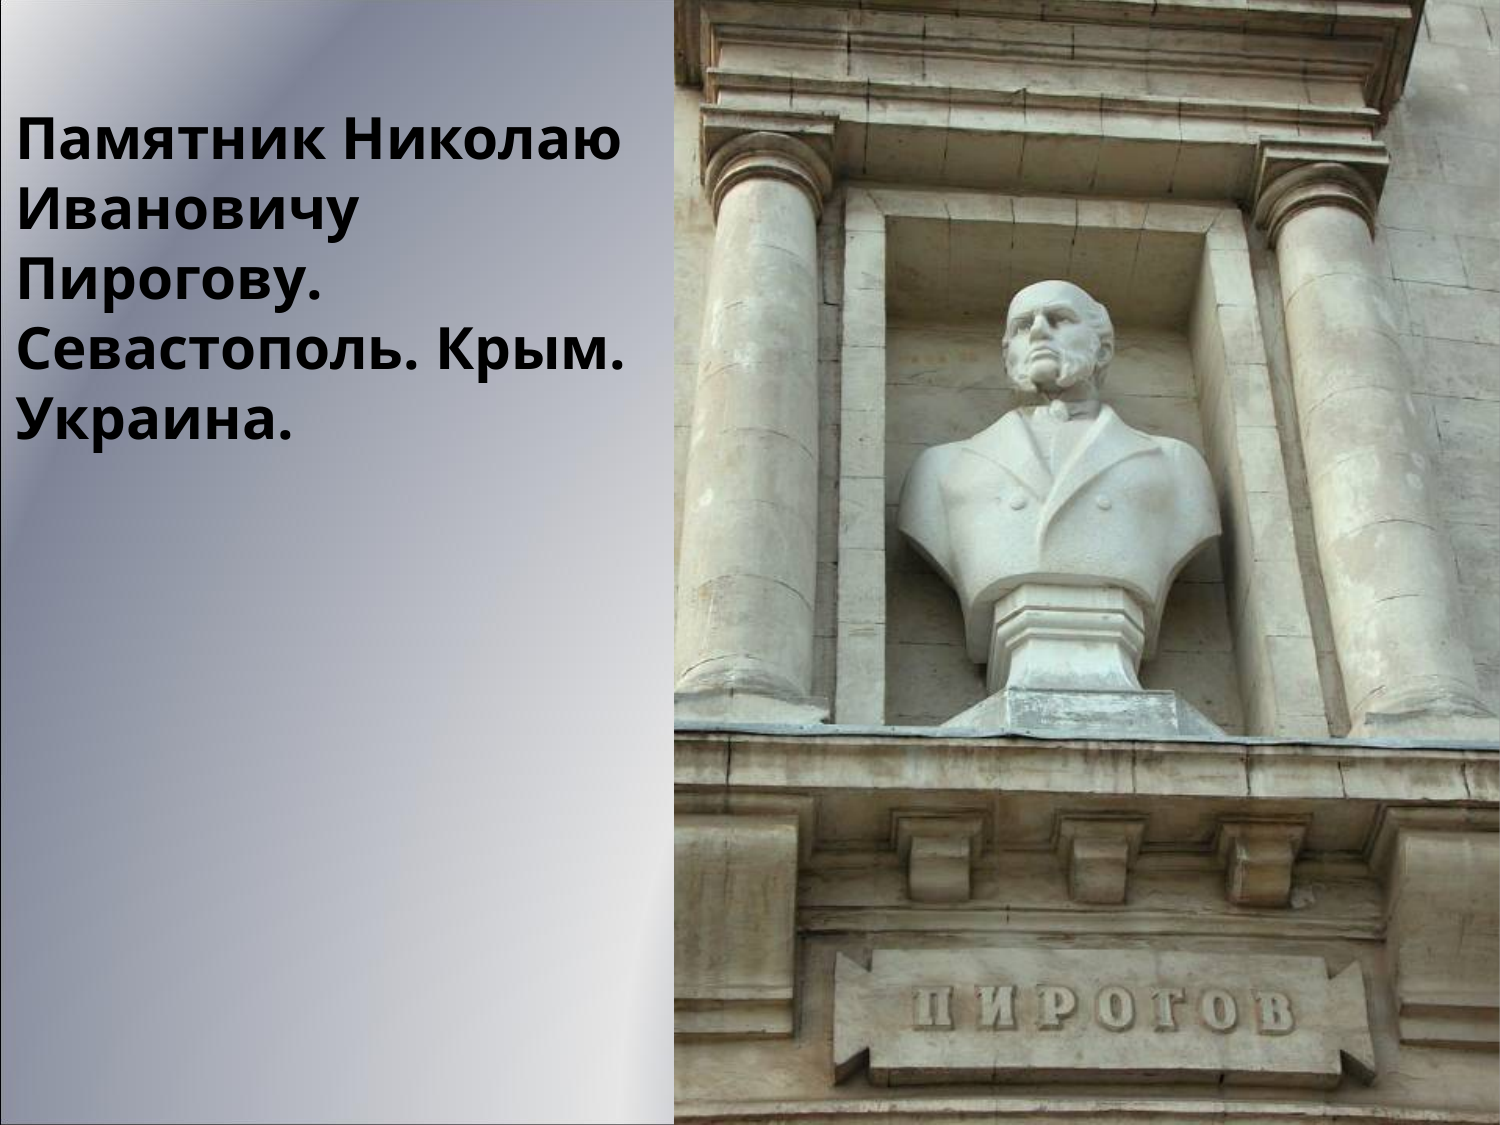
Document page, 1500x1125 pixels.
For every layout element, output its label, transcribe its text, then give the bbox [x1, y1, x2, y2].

picture [0, 0, 1500, 1125]
text_box Памятник Николаю Ивановичу Пирогову. Севастополь. Крым. Украина. [0, 93, 668, 392]
